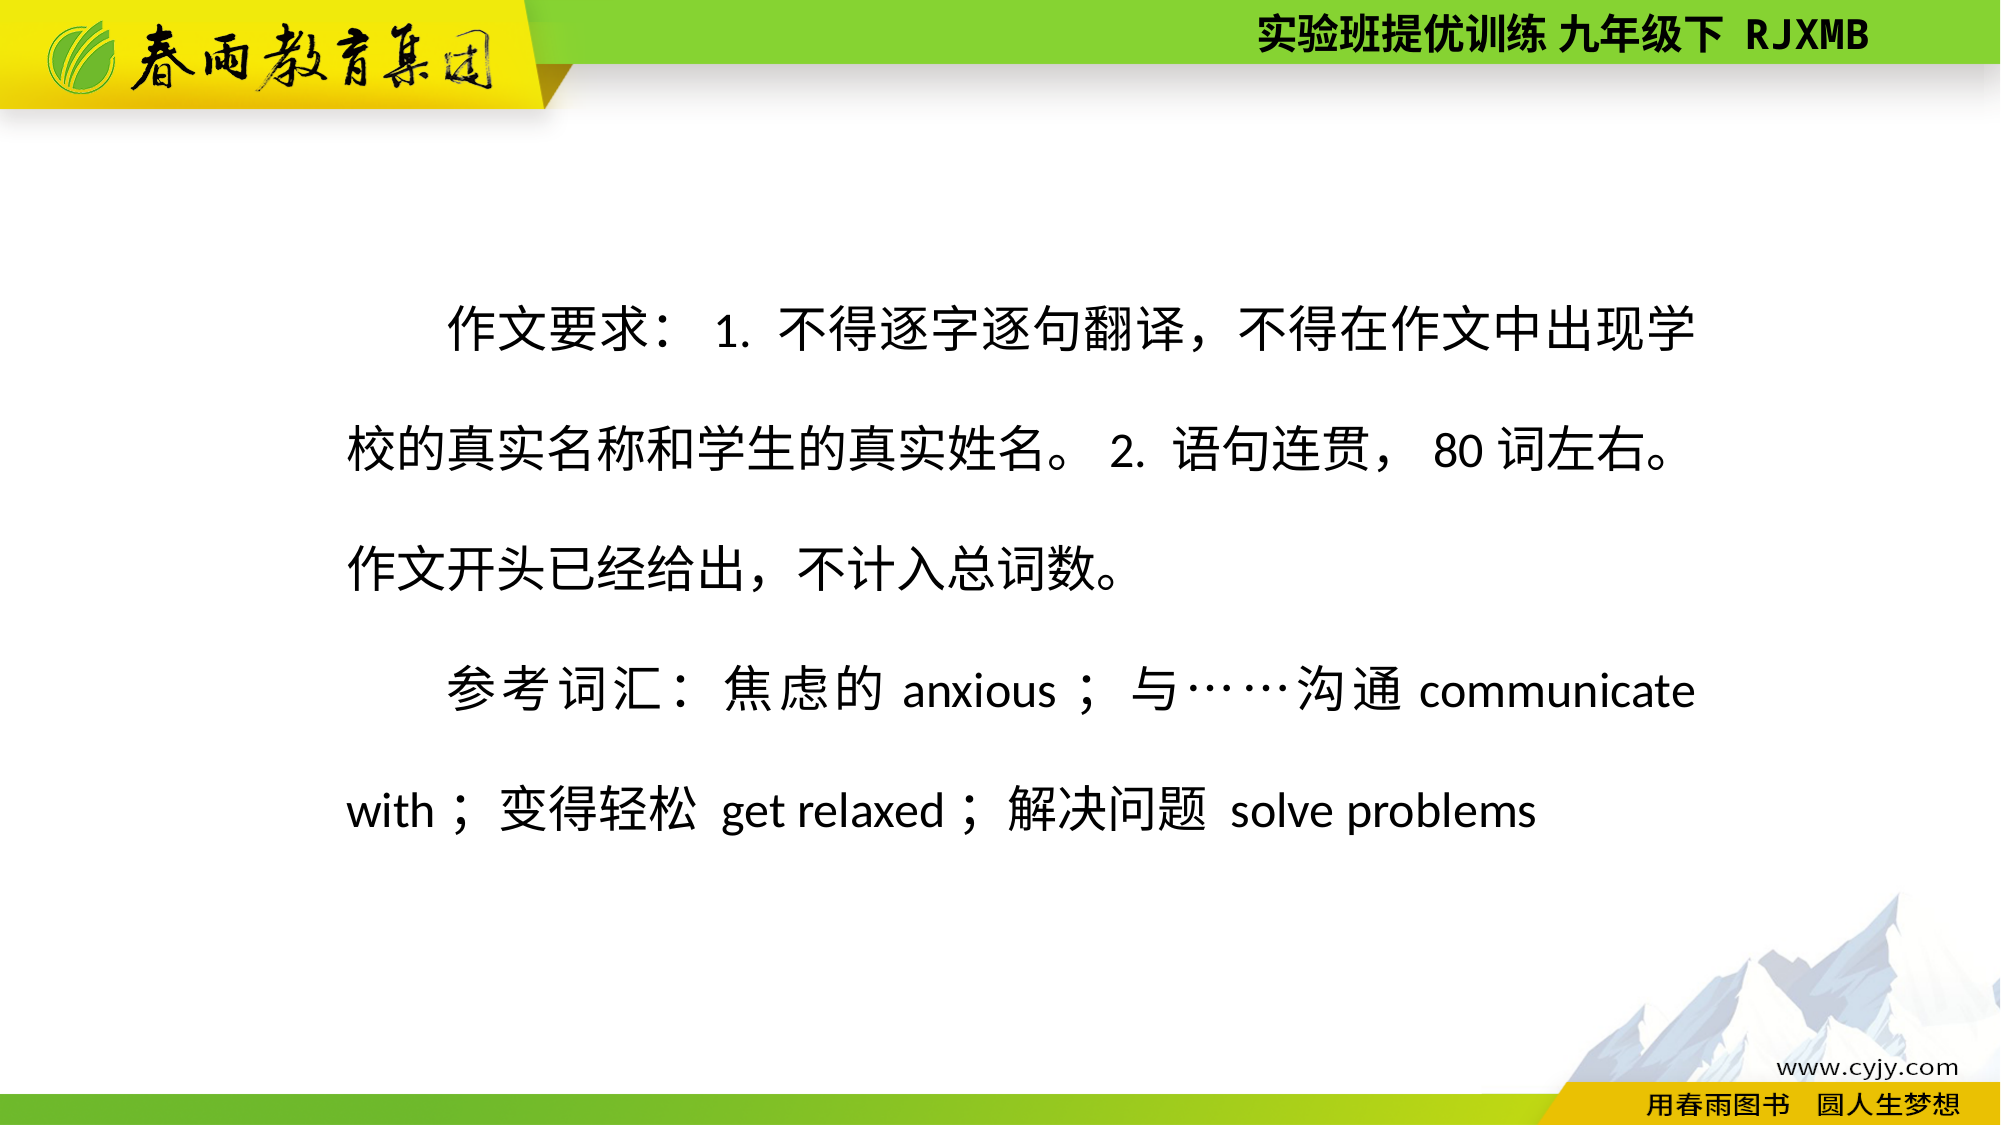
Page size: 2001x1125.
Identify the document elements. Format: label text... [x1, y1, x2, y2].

text_box 作文要求：1. 不得逐字逐句翻译，不得在作文中出现学校的真实名称和学生的真实姓名。2. 语句连贯，80词左右。作文开头已经给出，不计入总词数。 参考词汇：焦虑的anxious；与……沟通communicate with；变得轻松 get relaxed；解决问题 solve problems [331, 230, 1711, 845]
picture [0, 0, 2001, 1125]
